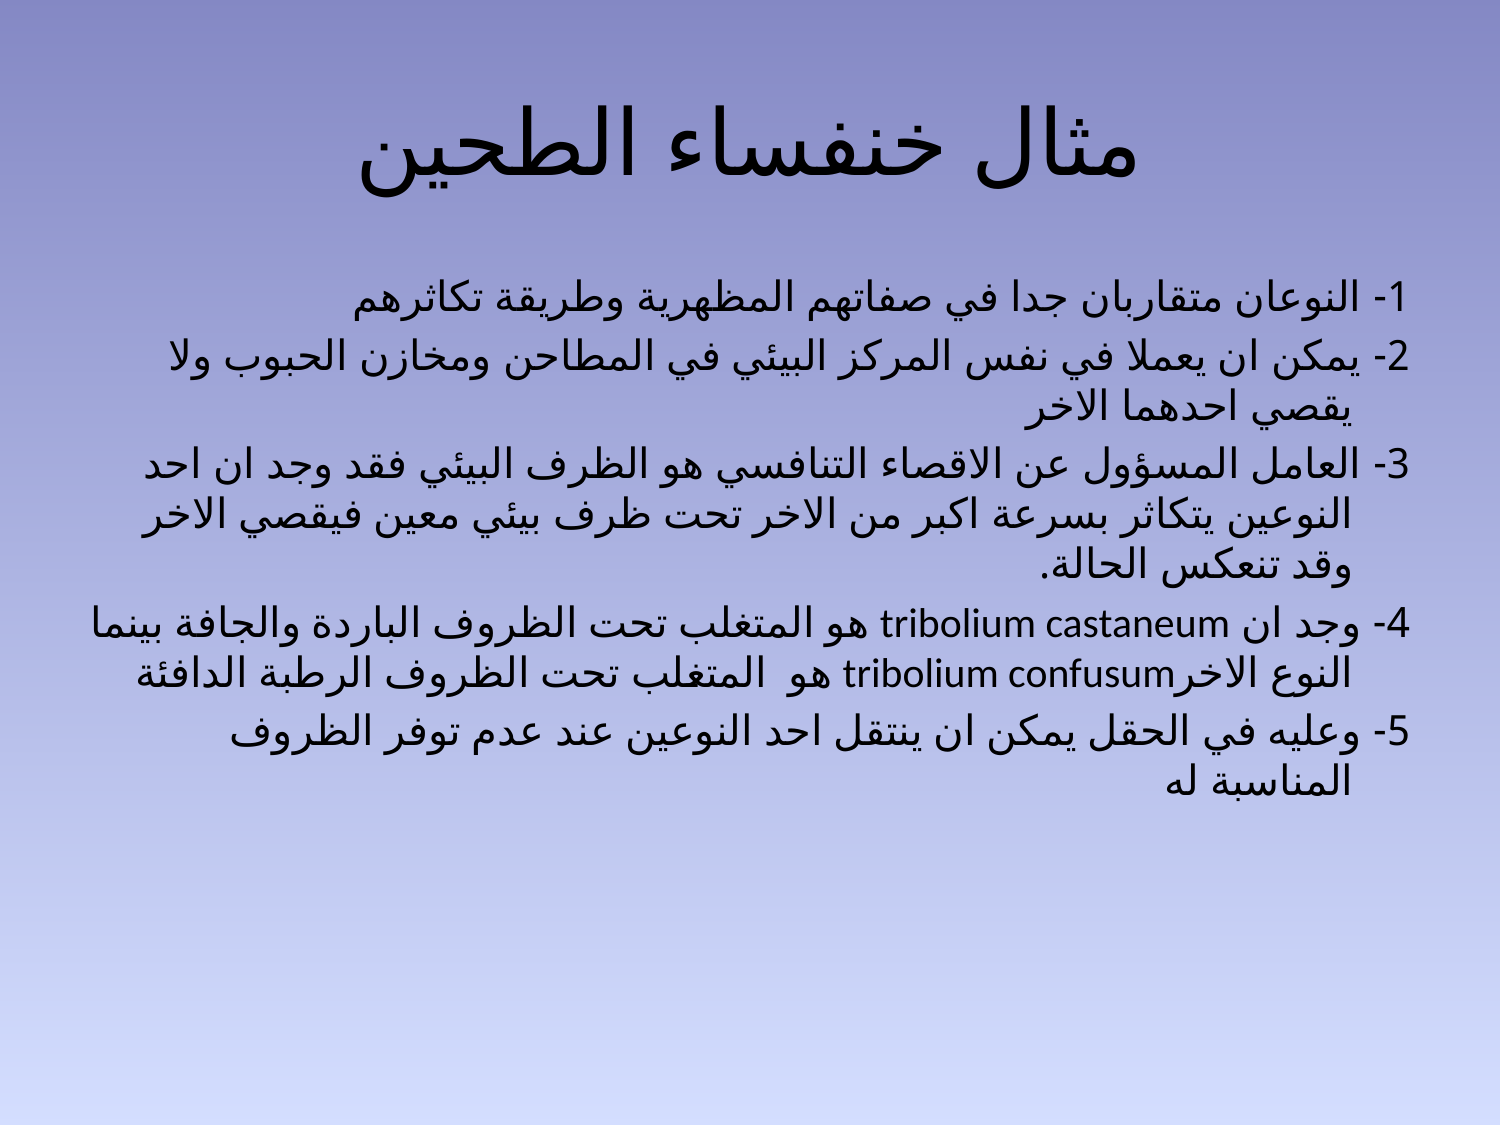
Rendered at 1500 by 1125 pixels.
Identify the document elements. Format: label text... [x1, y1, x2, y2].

list 1- النوعان متقاربان جدا في صفاتهم المظهرية وطريقة تكاثرهم 2- يمكن ان يعملا في نفس المركز البيئي في المطاحن ومخازن الحبوب ولا يقصي احدهما الاخر 3- العامل المسؤول عن الاقصاء التنافسي هو الظرف البيئي فقد وجد ان احد النوعين يتكاثر بسرعة اكبر من الاخر تحت ظرف بيئي معين فيقصي الاخر وقد تنعكس الحالة. 4- وجد ان tribolium castaneum هو المتغلب تحت الظروف الباردة والجافة بينما النوع الاخرtribolium confusum هو المتغلب تحت الظروف الرطبة الدافئة 5- وعليه في الحقل يمكن ان ينتقل احد النوعين عند عدم توفر الظروف المناسبة له [75, 262, 1425, 1005]
title مثال خنفساء الطحين [75, 45, 1425, 233]
